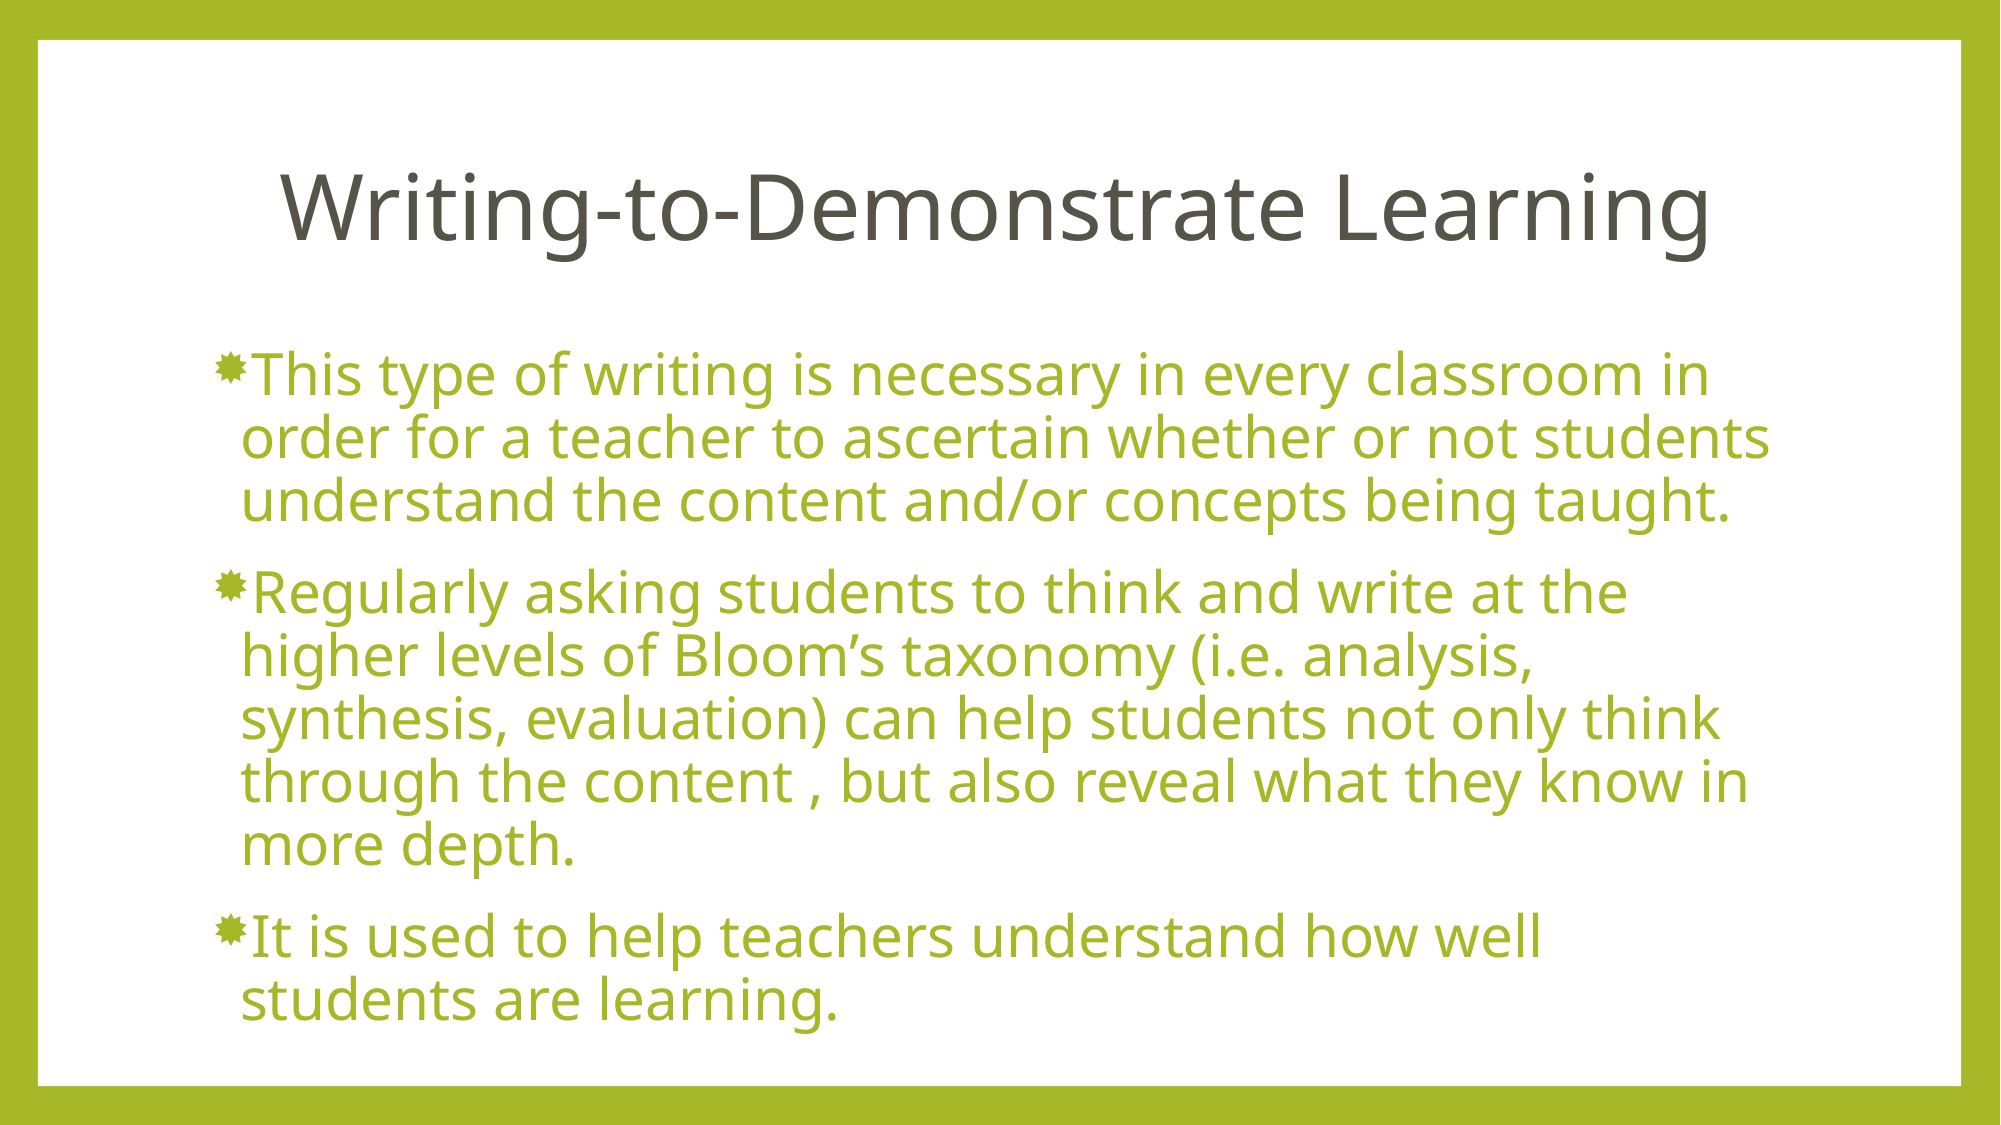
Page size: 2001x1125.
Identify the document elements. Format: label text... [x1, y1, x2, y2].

title Writing-to-Demonstrate Learning [187, 99, 1808, 323]
list This type of writing is necessary in every classroom in order for a teacher to ascertain whether or not students understand the content and/or concepts being taught. Regularly asking students to think and write at the higher levels of Bloom’s taxonomy (i.e. analysis, synthesis, evaluation) can help students not only think through the content , but also reveal what they know in more depth. It is used to help teachers understand how well students are learning. [187, 337, 1808, 1000]
